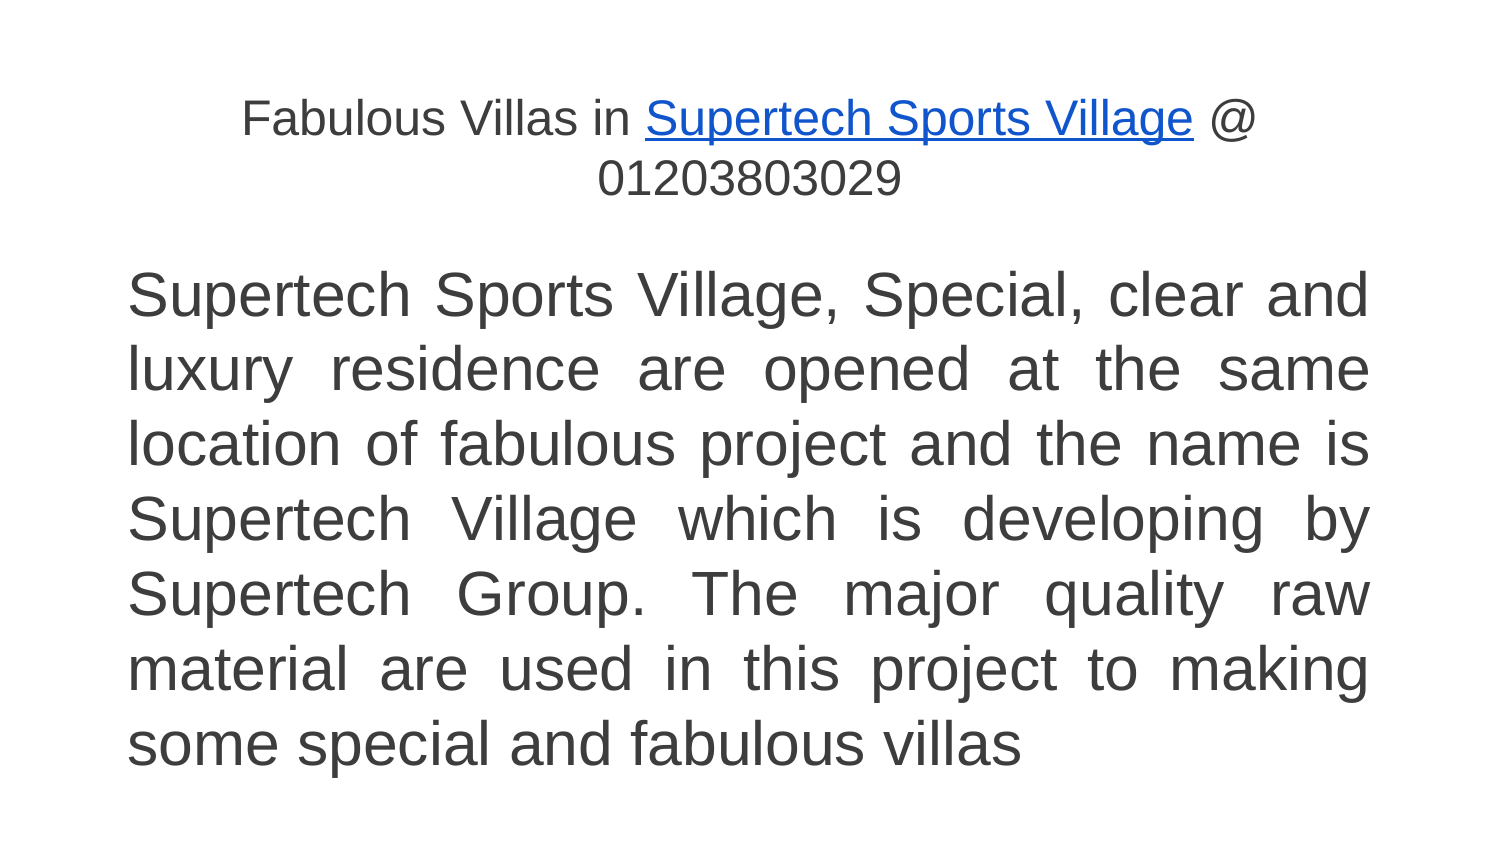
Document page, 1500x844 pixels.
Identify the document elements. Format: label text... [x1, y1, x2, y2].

subtitle Supertech Sports Village, Special, clear and luxury residence are opened at the same location of fabulous project and the name is Supertech Village which is developing by Supertech Group. The major quality raw material are used in this project to making some special and fabulous villas [112, 238, 1388, 368]
title Fabulous Villas in Supertech Sports Village @ 01203803029 [112, 30, 1388, 221]
